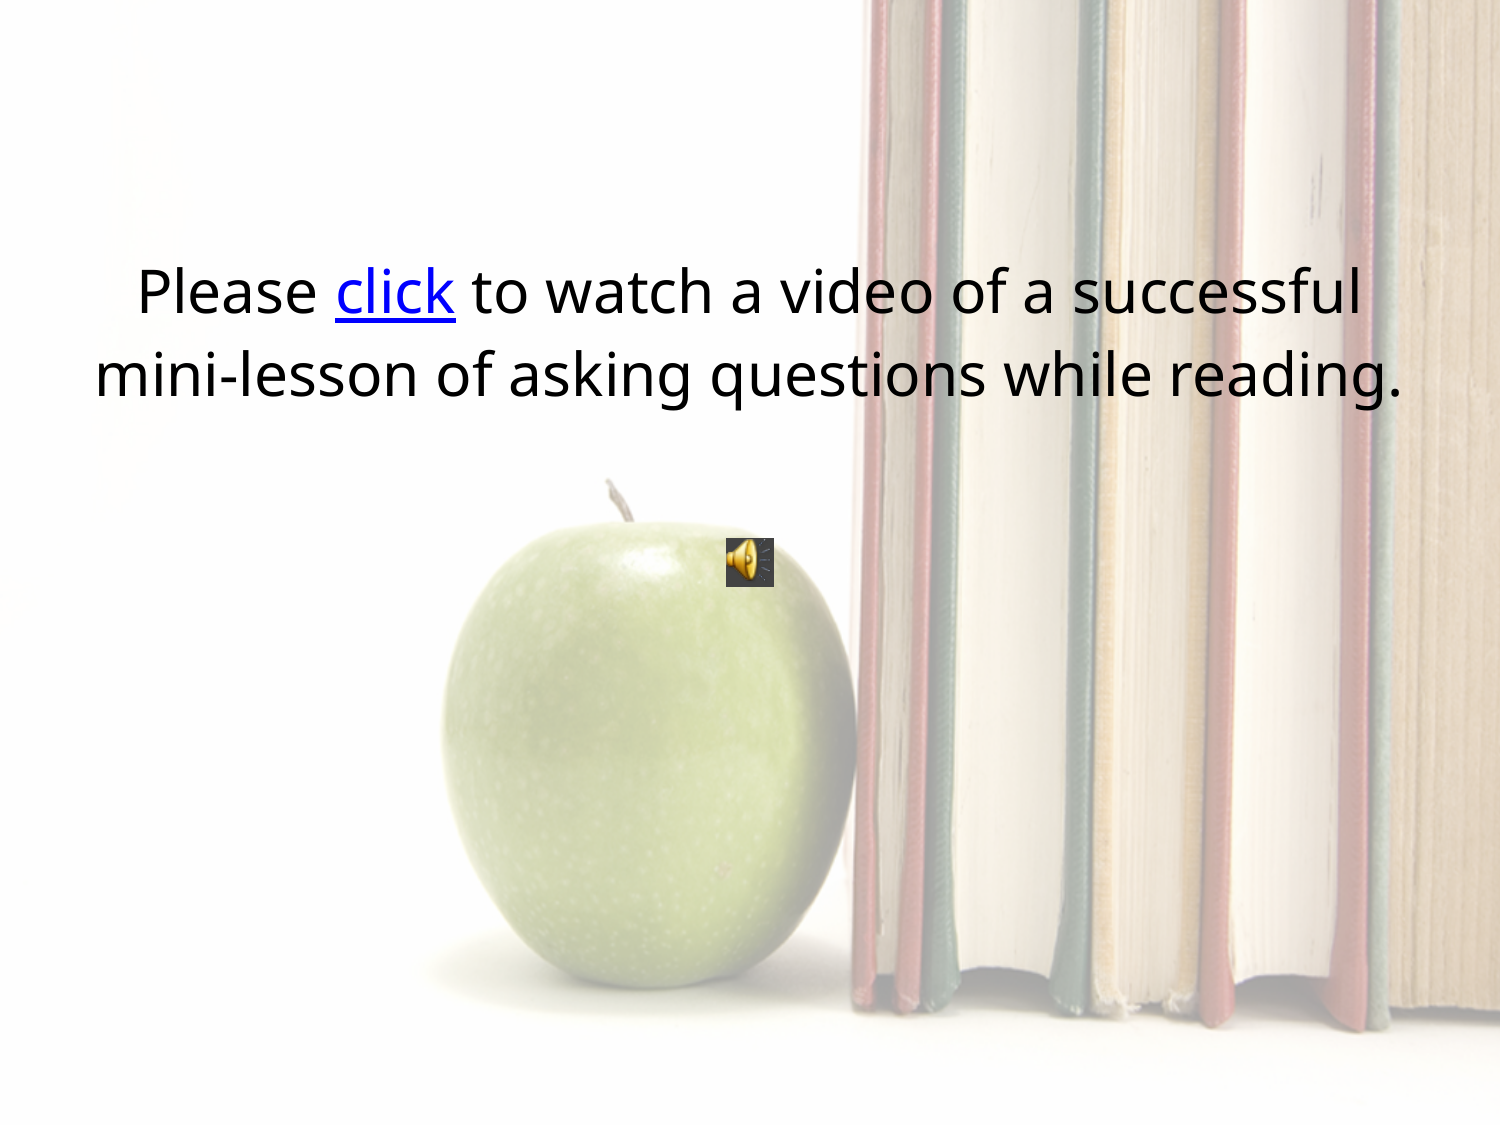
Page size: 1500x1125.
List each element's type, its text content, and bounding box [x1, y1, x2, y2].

title Please click to watch a video of a successful mini-lesson of asking questions while reading. [74, 237, 1426, 426]
picture [724, 537, 776, 588]
